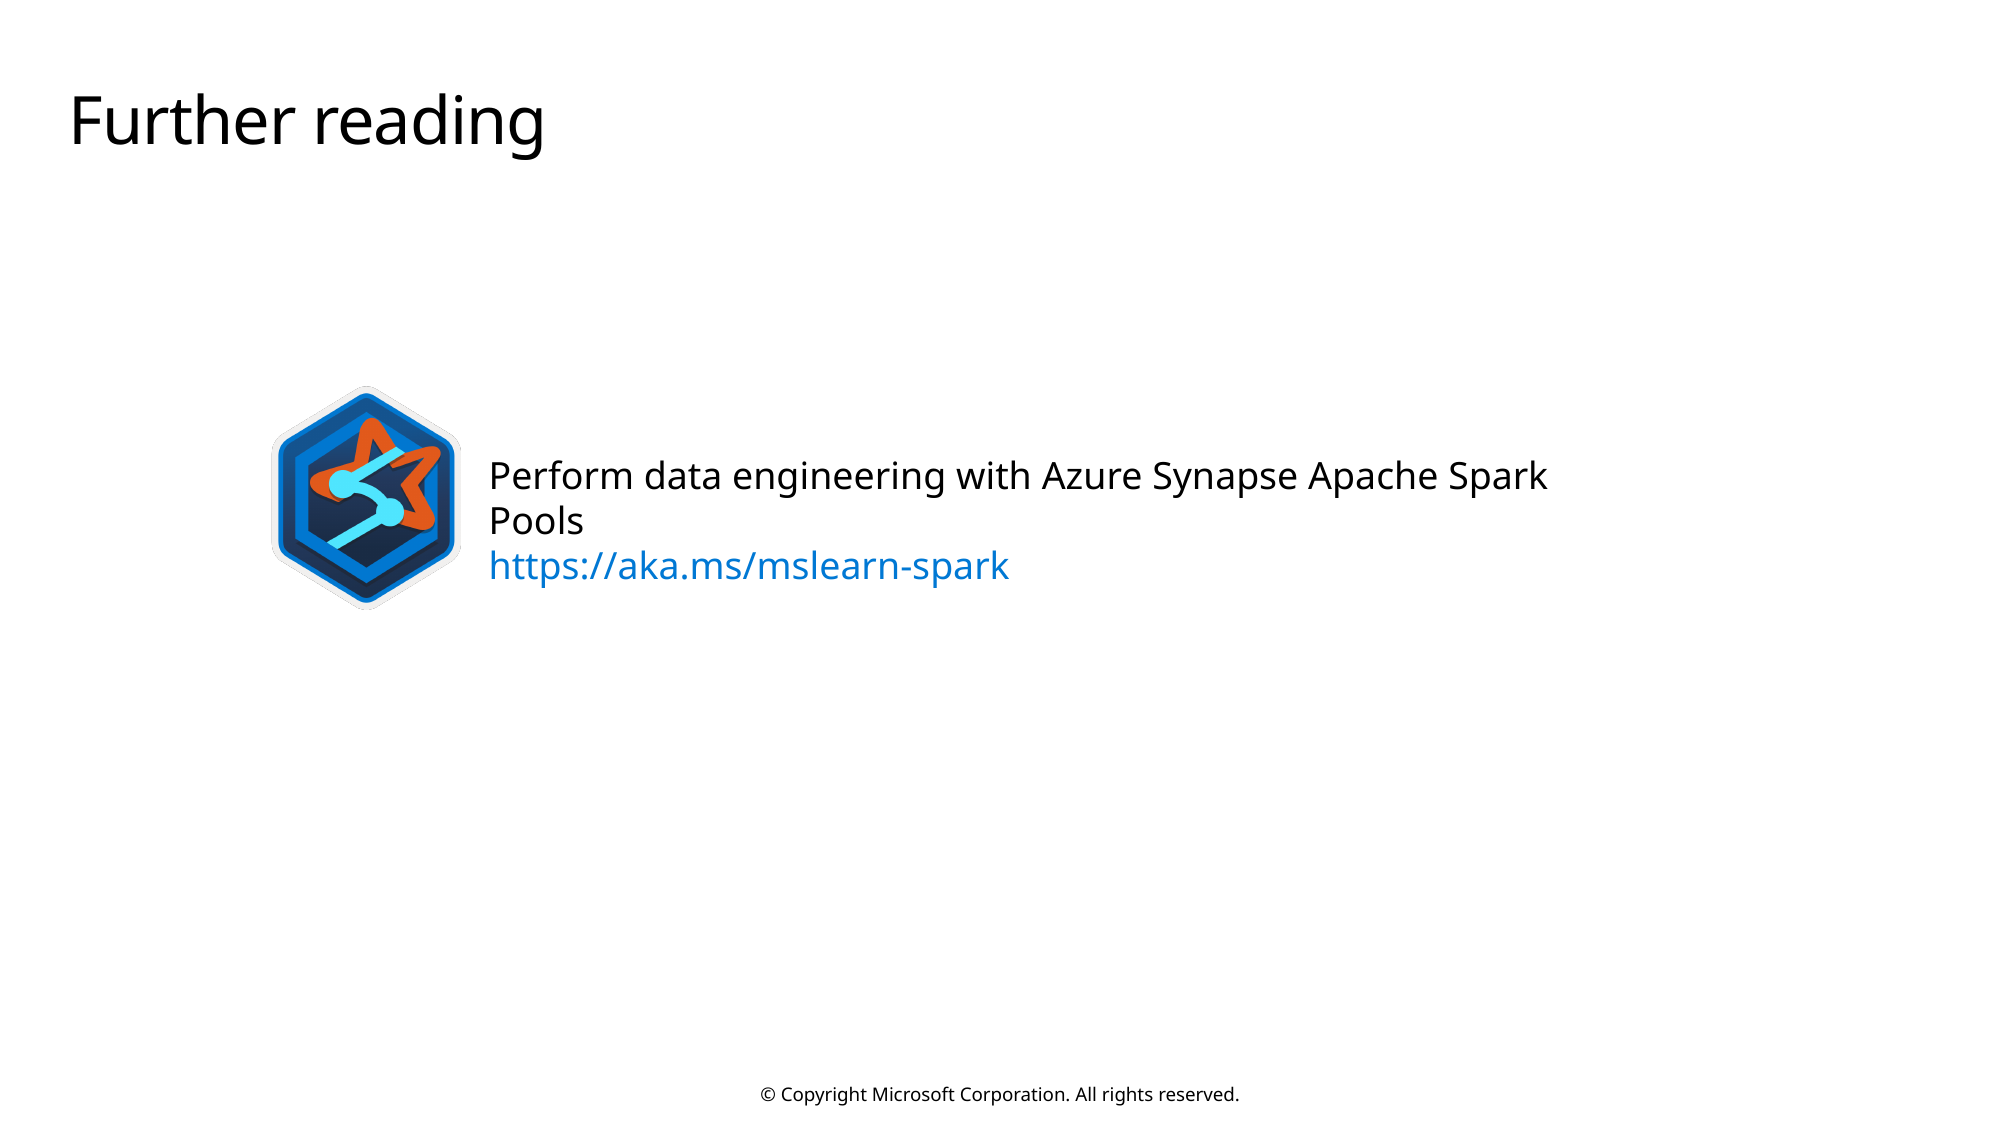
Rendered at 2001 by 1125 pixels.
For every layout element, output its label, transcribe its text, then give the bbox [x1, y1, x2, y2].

picture [259, 384, 474, 611]
title Further reading [68, 72, 1930, 184]
text_box Perform data engineering with Azure Synapse Apache Spark Pools https://aka.ms/mslearn-spark [474, 444, 1593, 595]
